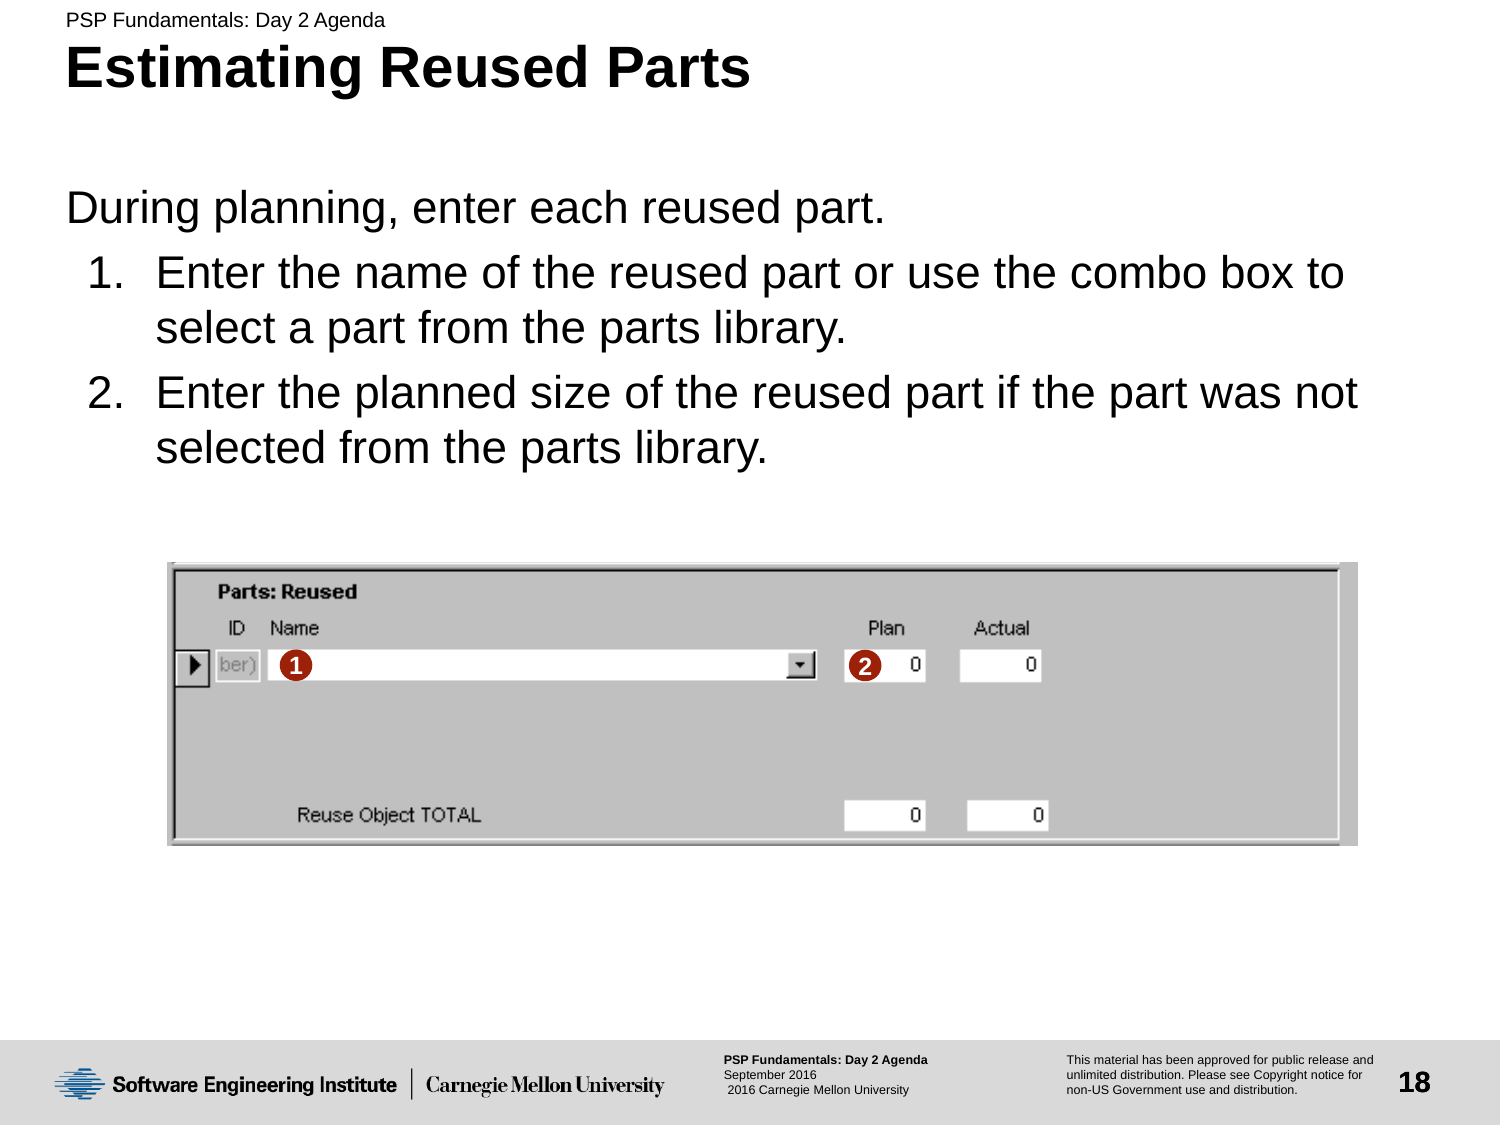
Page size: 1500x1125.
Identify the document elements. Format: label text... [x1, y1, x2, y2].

title Estimating Reused Parts [65, 37, 1430, 148]
picture [46, 1061, 673, 1104]
list During planning, enter each reused part. Enter the name of the reused part or use the combo box to select a part from the parts library. Enter the planned size of the reused part if the part was not selected from the parts library. [65, 177, 1431, 1000]
picture [166, 561, 1358, 846]
